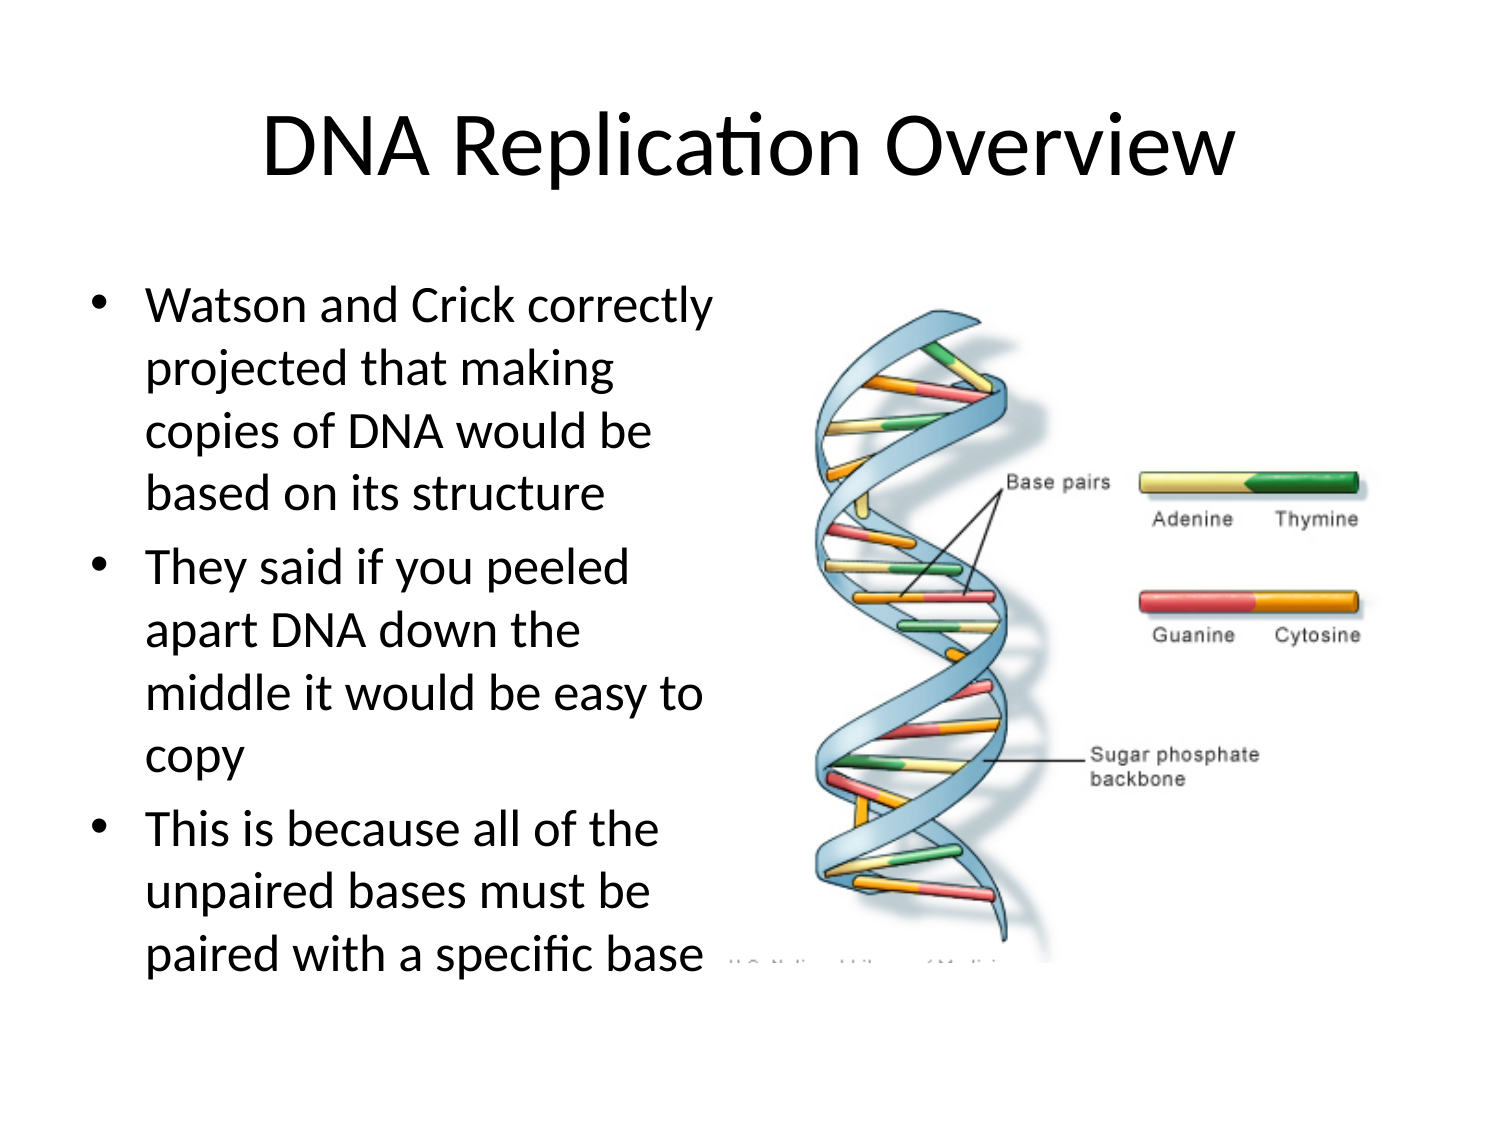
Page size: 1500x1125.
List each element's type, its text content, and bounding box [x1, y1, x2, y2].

picture [712, 247, 1453, 963]
list Watson and Crick correctly projected that making copies of DNA would be based on its structure They said if you peeled apart DNA down the middle it would be easy to copy This is because all of the unpaired bases must be paired with a specific base [75, 262, 738, 1005]
title DNA Replication Overview [75, 45, 1425, 233]
